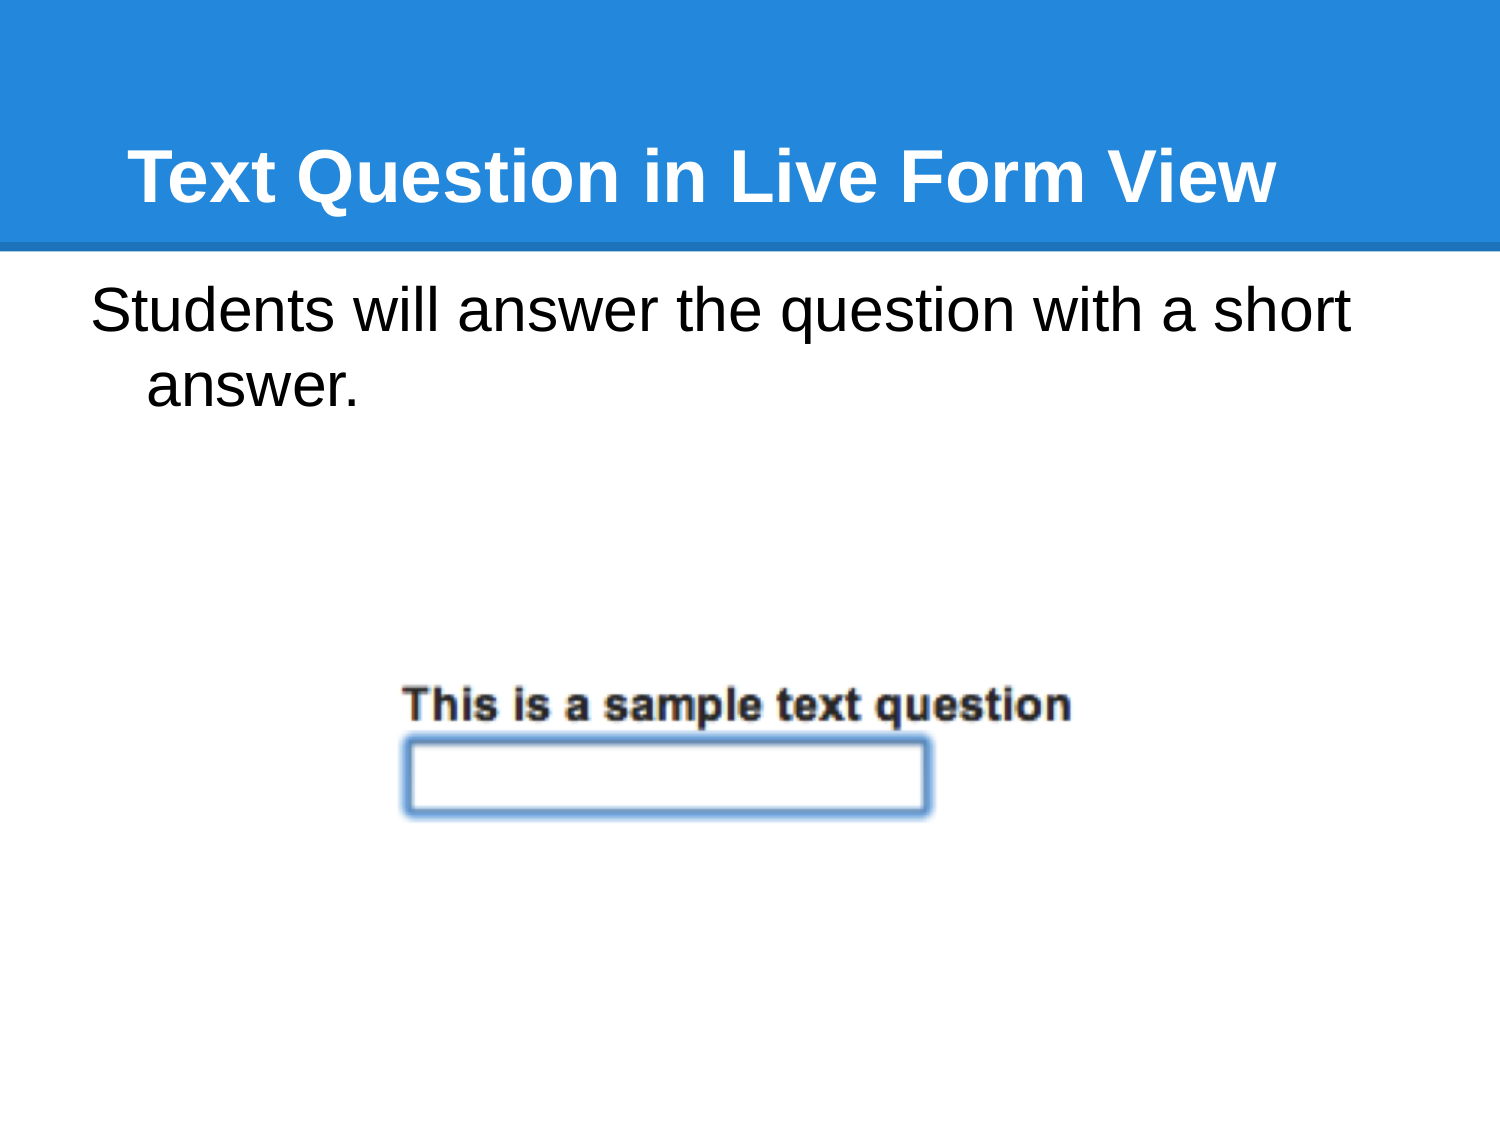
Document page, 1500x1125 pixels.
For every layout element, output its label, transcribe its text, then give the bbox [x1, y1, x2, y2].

list Students will answer the question with a short answer. [75, 254, 1425, 922]
text_box [376, 649, 1124, 850]
title Text Question in Live Form View [75, 14, 1425, 233]
